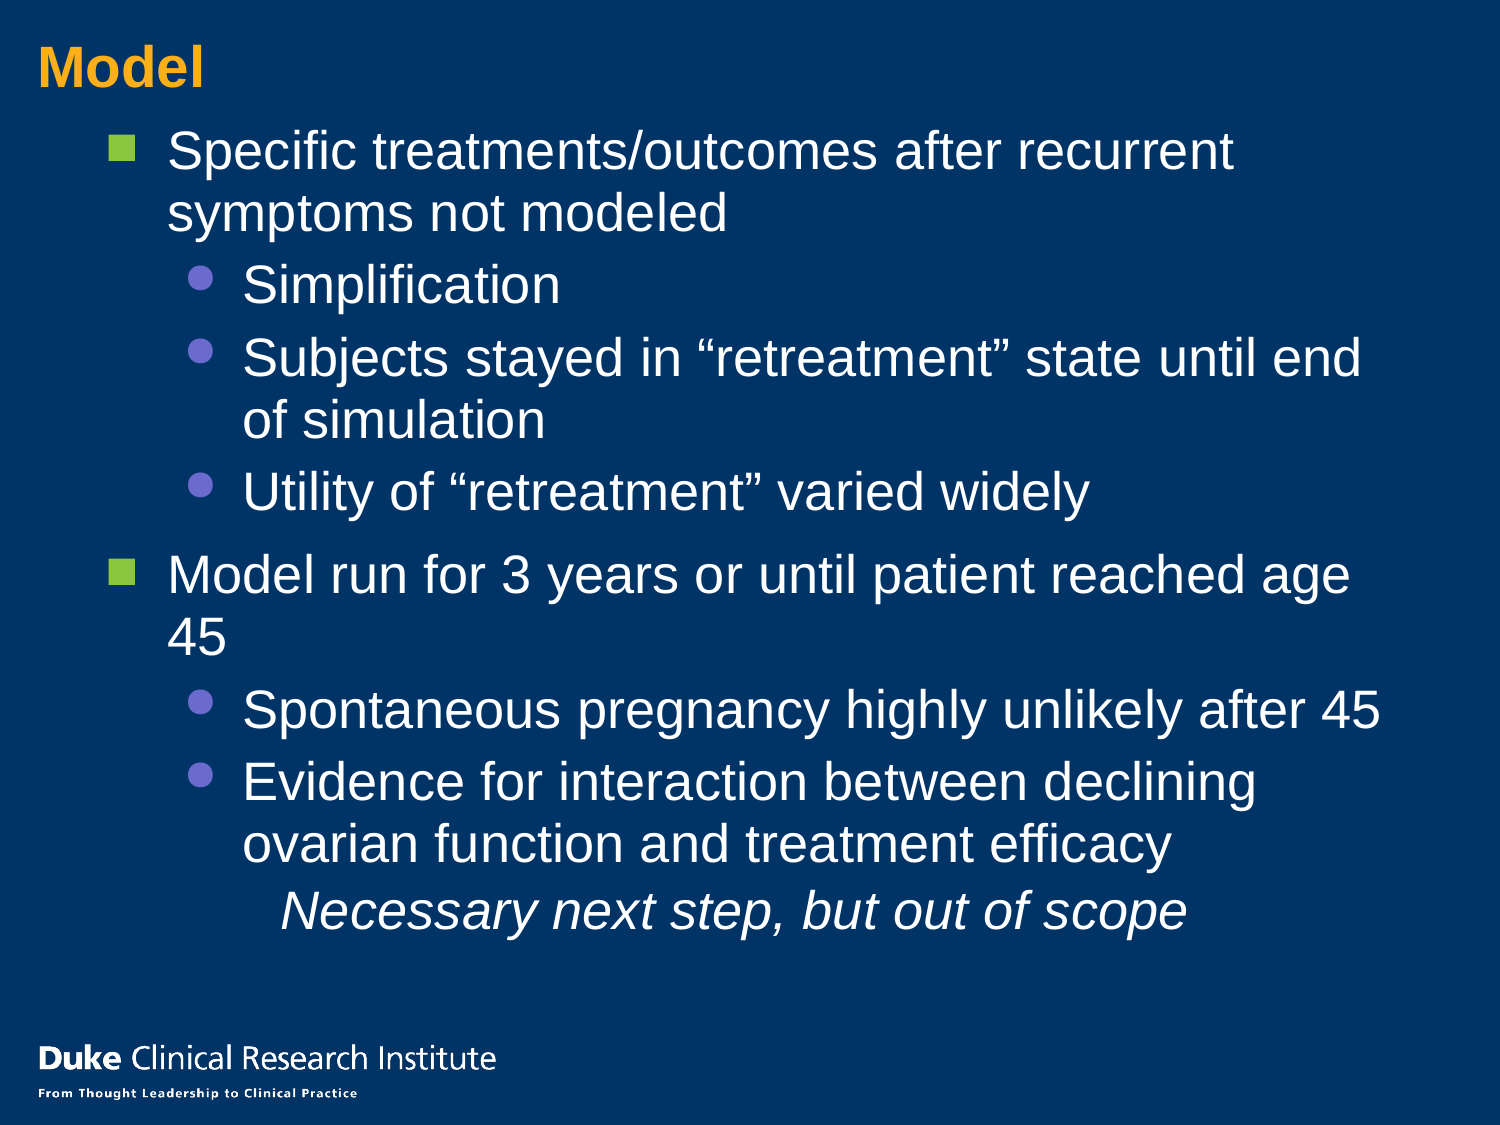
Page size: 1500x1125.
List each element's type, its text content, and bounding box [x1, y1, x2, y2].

list Specific treatments/outcomes after recurrent symptoms not modeled Simplification Subjects stayed in “retreatment” state until end of simulation Utility of “retreatment” varied widely Model run for 3 years or until patient reached age 45 Spontaneous pregnancy highly unlikely after 45 Evidence for interaction between declining ovarian function and treatment efficacy Necessary next step, but out of scope [71, 88, 1424, 1125]
title Model [36, 36, 1463, 112]
picture [29, 1040, 71, 1105]
